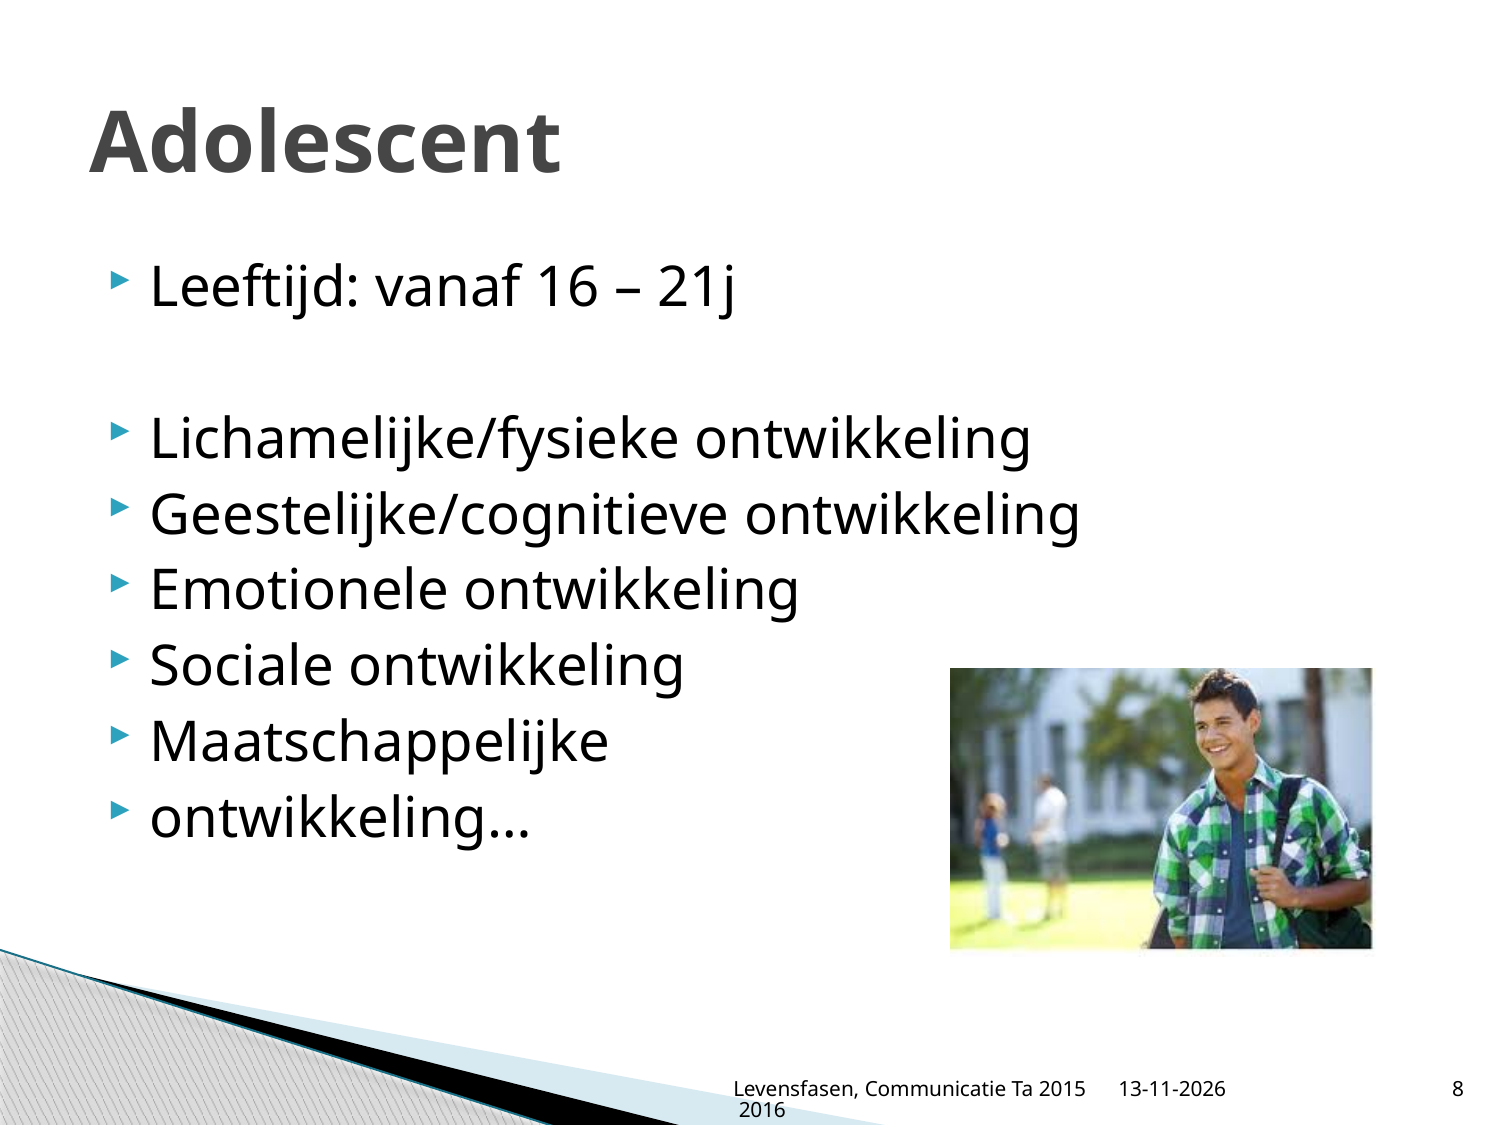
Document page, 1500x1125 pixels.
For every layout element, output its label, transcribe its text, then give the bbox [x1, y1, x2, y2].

slide_number 8 [1418, 1051, 1479, 1112]
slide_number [1105, 1051, 1418, 1112]
picture [950, 668, 1380, 957]
footer Levensfasen, Communicatie Ta 2015 2016 [718, 1051, 1105, 1112]
list Leeftijd: vanaf 16 – 21j Lichamelijke/fysieke ontwikkeling Geestelijke/cognitieve ontwikkeling Emotionele ontwikkeling Sociale ontwikkeling Maatschappelijke ontwikkeling… [75, 243, 1425, 986]
title Adolescent [75, 45, 1425, 233]
